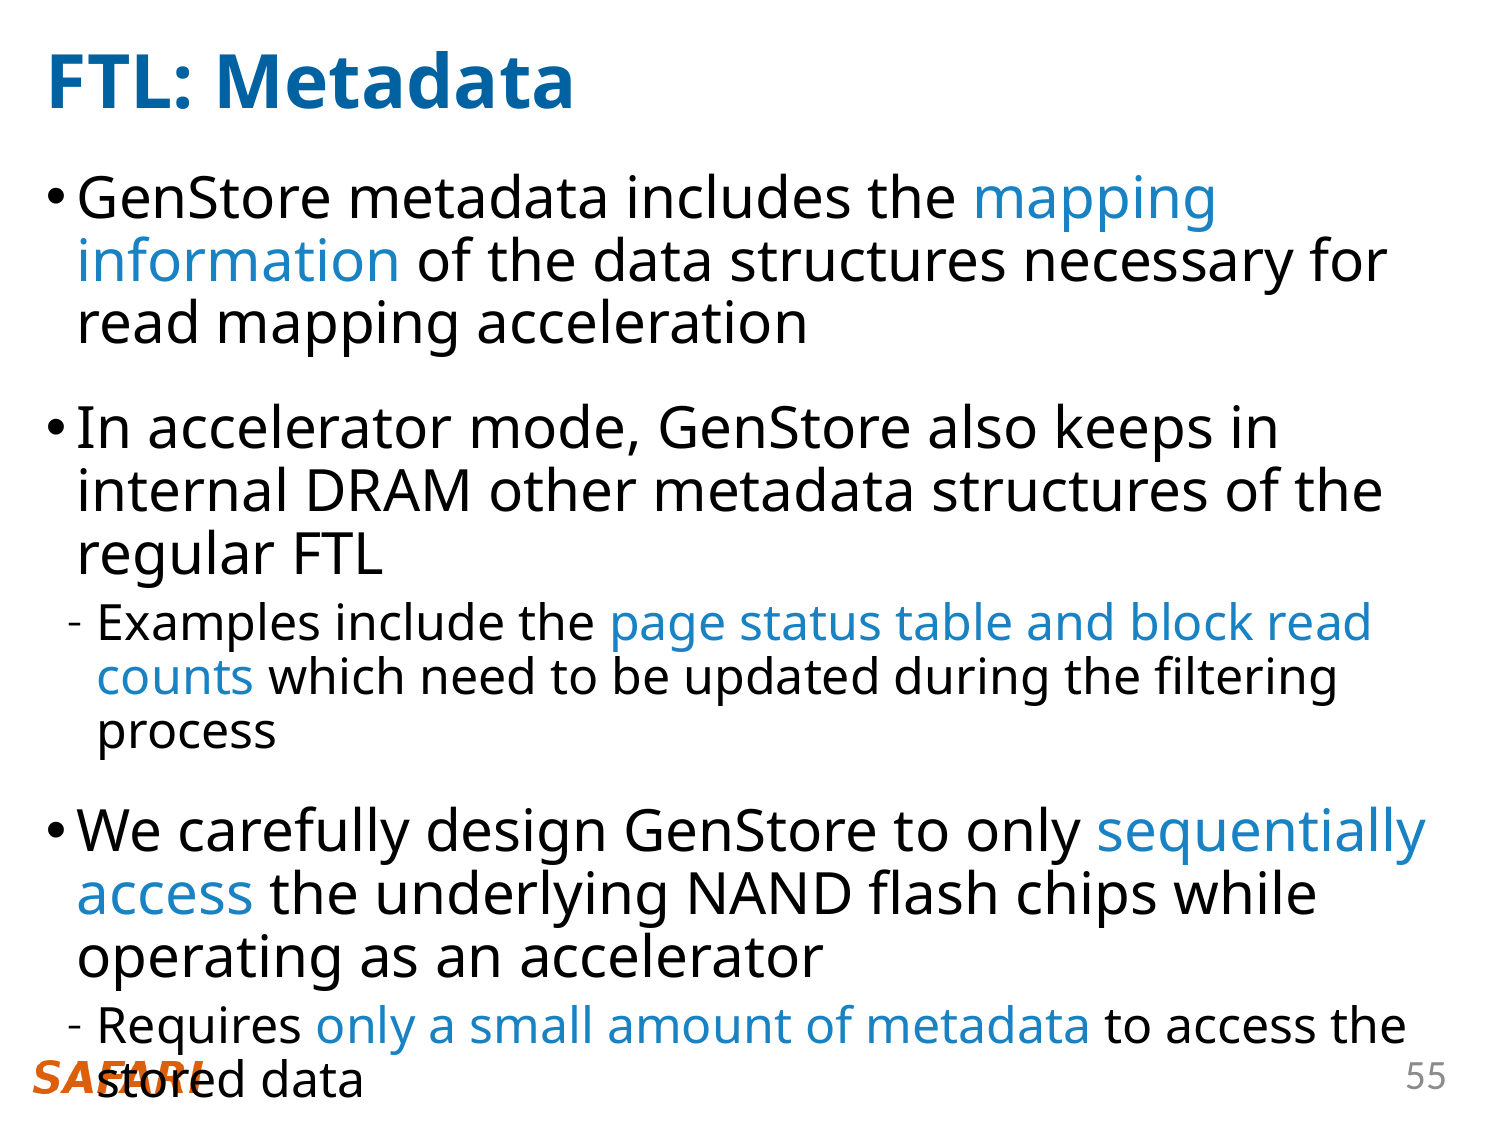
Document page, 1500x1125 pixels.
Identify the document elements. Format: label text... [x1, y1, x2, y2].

title FTL: Metadata [31, 15, 1475, 143]
picture [31, 1051, 209, 1104]
list GenStore metadata includes the mapping information of the data structures necessary for read mapping acceleration In accelerator mode, GenStore also keeps in internal DRAM other metadata structures of the regular FTL Examples include the page status table and block read counts which need to be updated during the filtering process We carefully design GenStore to only sequentially access the underlying NAND flash chips while operating as an accelerator Requires only a small amount of metadata to access the stored data [31, 160, 1475, 1043]
